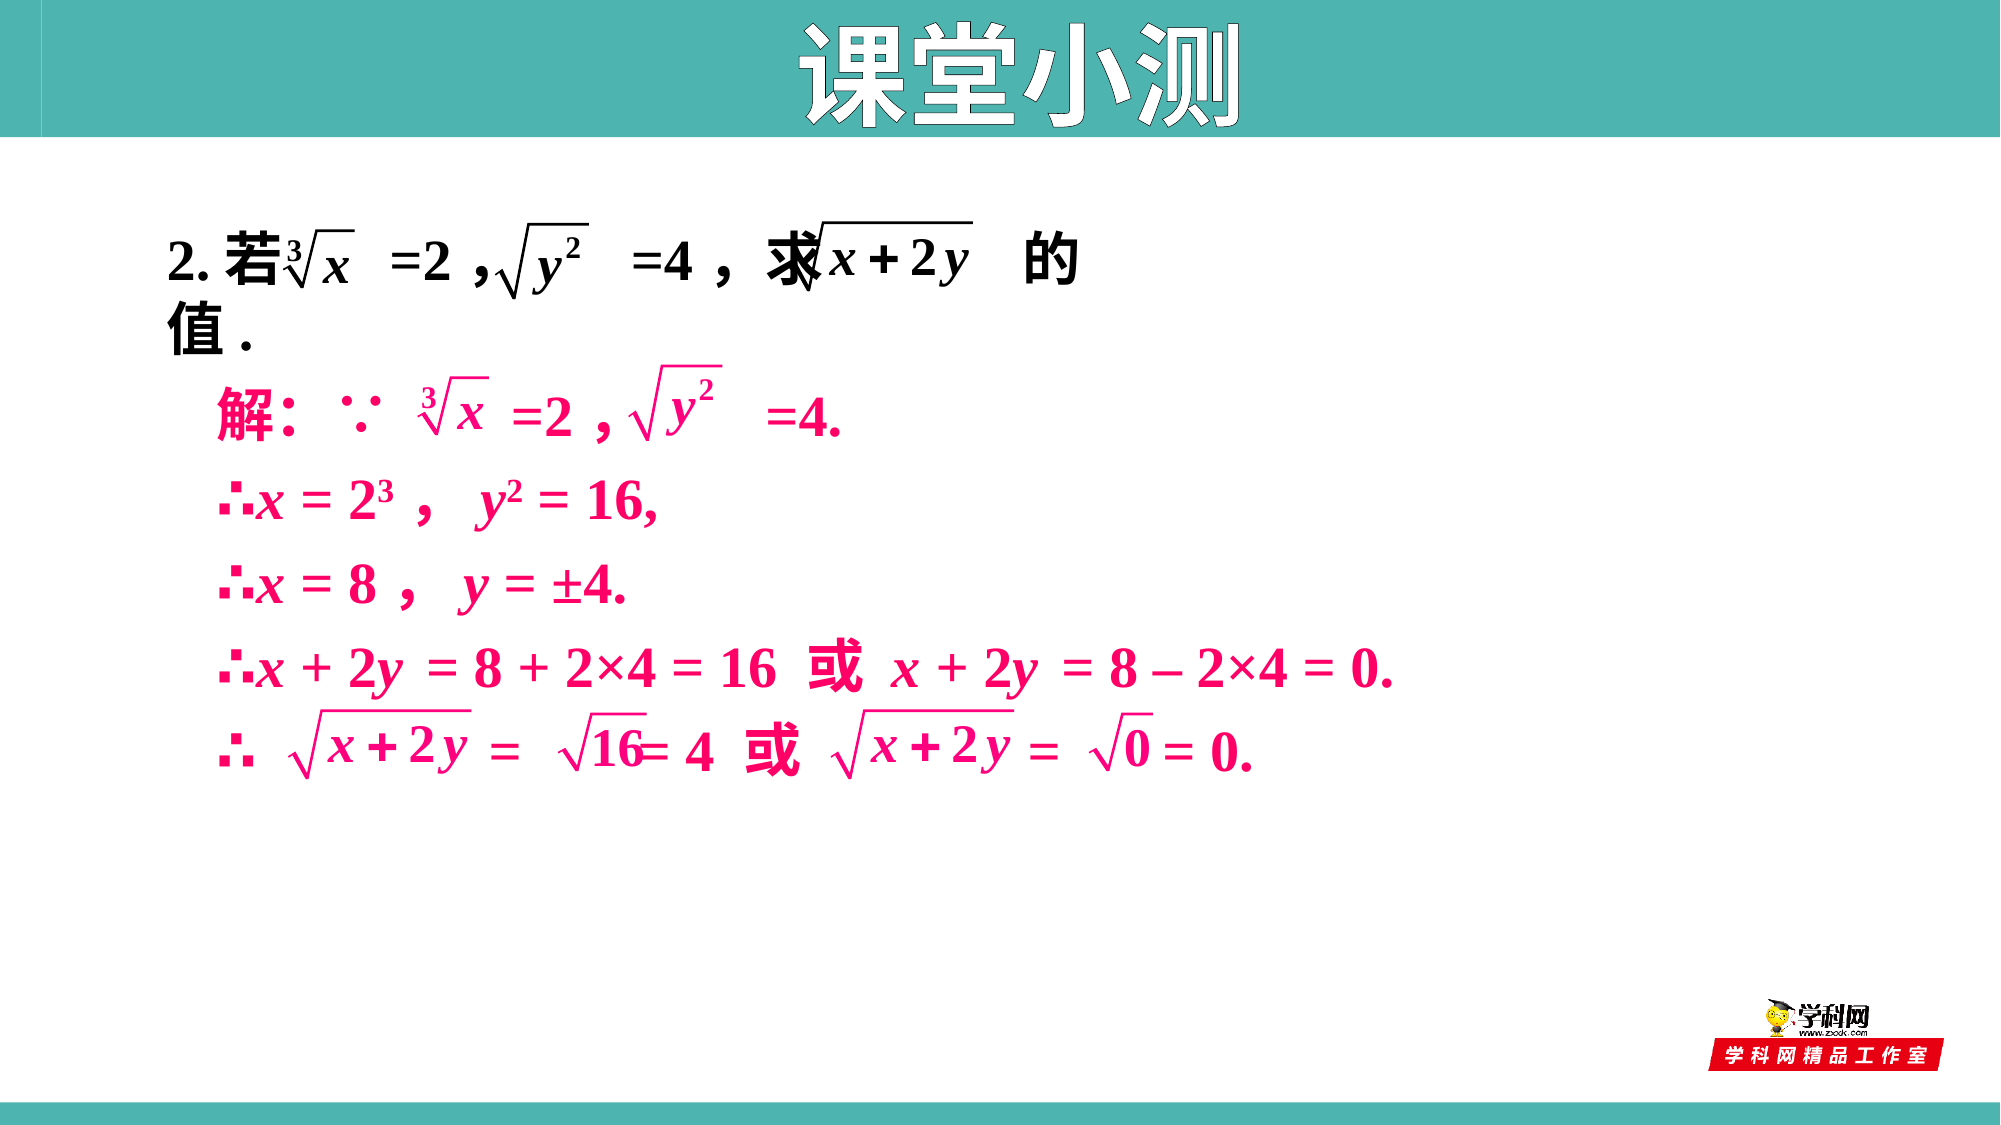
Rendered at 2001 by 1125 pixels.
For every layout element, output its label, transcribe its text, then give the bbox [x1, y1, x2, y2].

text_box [278, 699, 484, 791]
text_box [0, 1100, 2000, 1125]
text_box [548, 702, 658, 785]
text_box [821, 699, 1027, 791]
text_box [1079, 702, 1167, 785]
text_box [0, 0, 2000, 138]
text_box 2.若 =2， =4，求 的值. [151, 215, 1132, 370]
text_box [779, 211, 985, 303]
picture [1766, 999, 1869, 1037]
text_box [485, 210, 600, 311]
picture [1708, 1038, 1944, 1071]
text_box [407, 366, 500, 449]
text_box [273, 219, 365, 302]
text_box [618, 351, 733, 453]
text_box 解：∵ =2， =4. ∴x = 23，y2 = 16, ∴x = 8，y = ±4. ∴x + 2y = 8 + 2×4 = 16 或 x + 2y = 8 – 2×4 = 0. ∴ = = 4 或 = = 0. [201, 356, 1461, 791]
